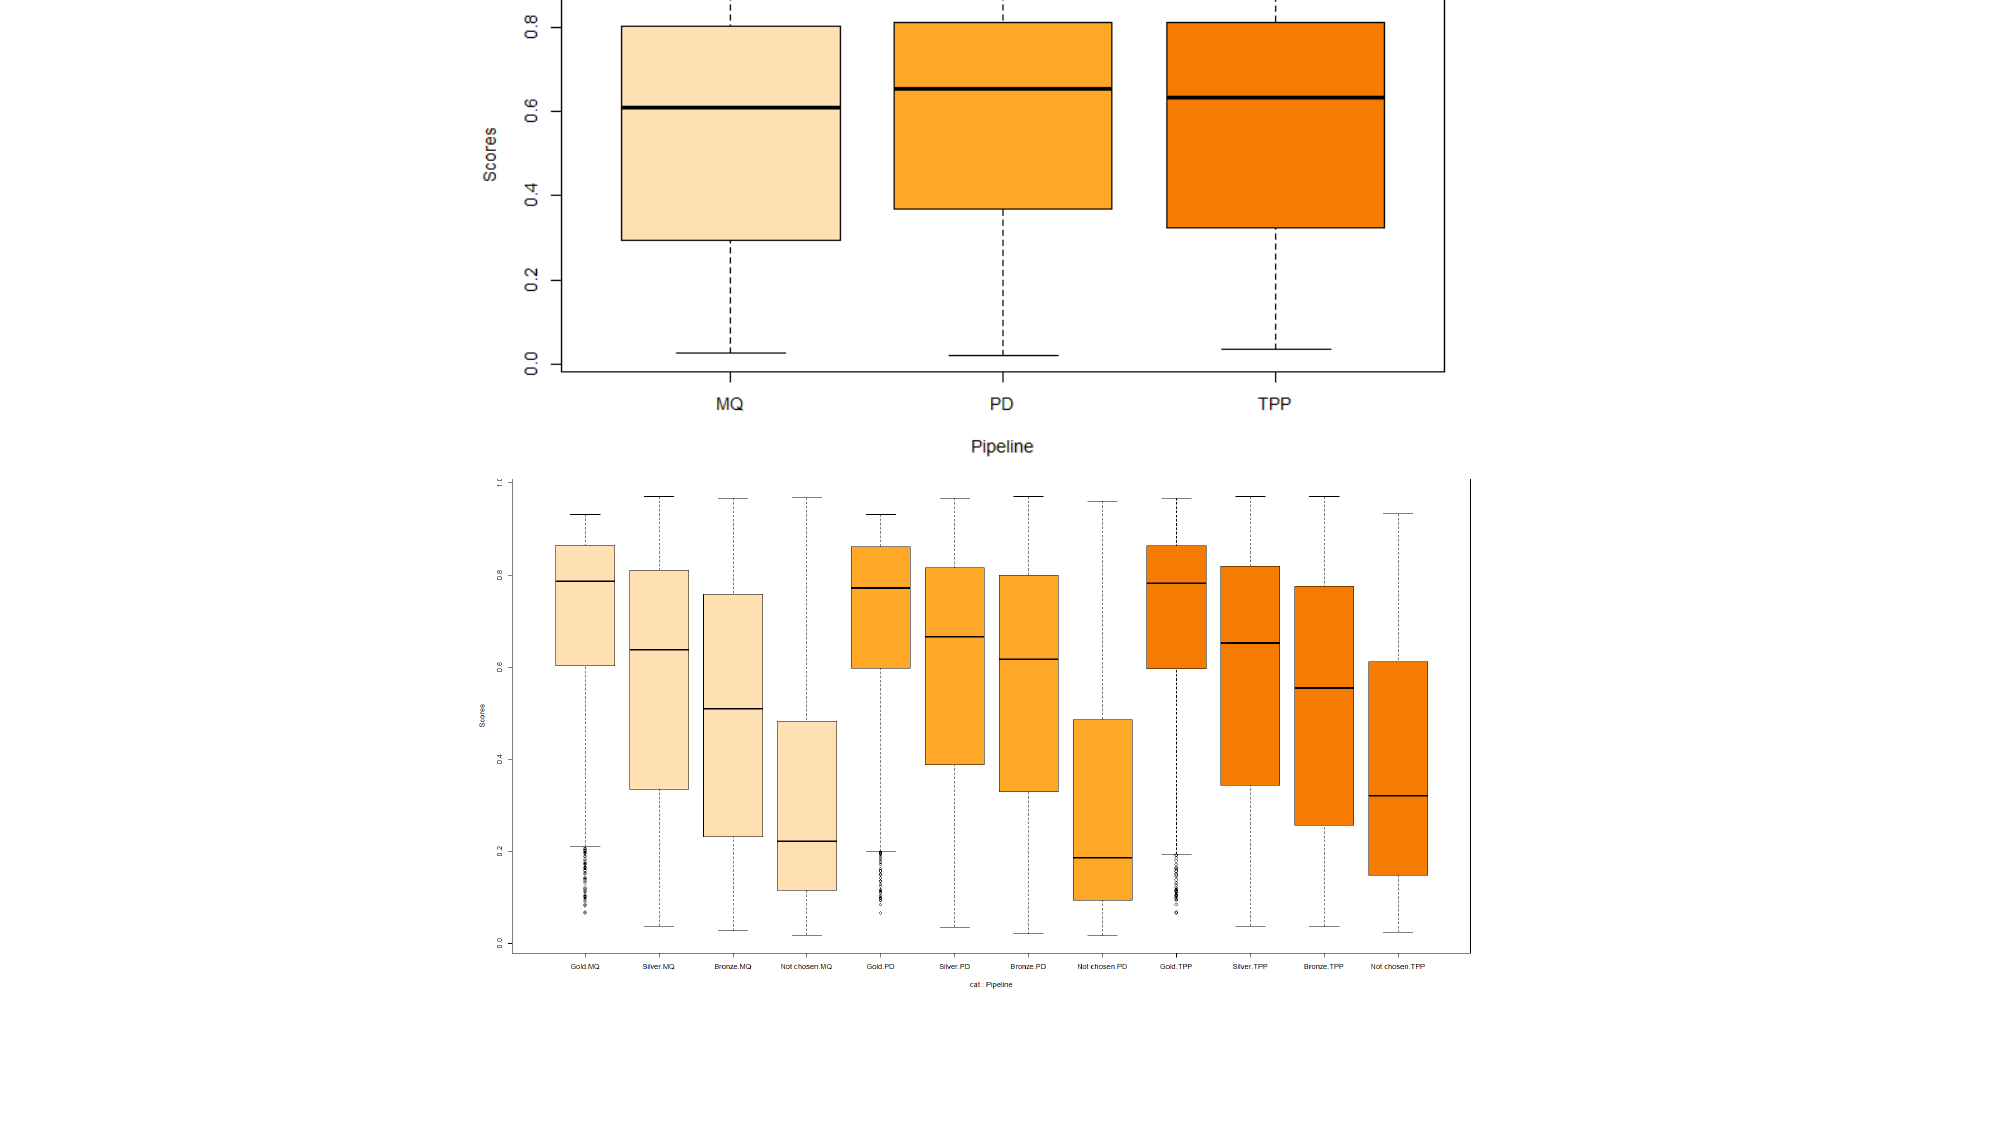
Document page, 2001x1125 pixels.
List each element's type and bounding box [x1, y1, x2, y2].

text_box [476, 0, 1489, 998]
